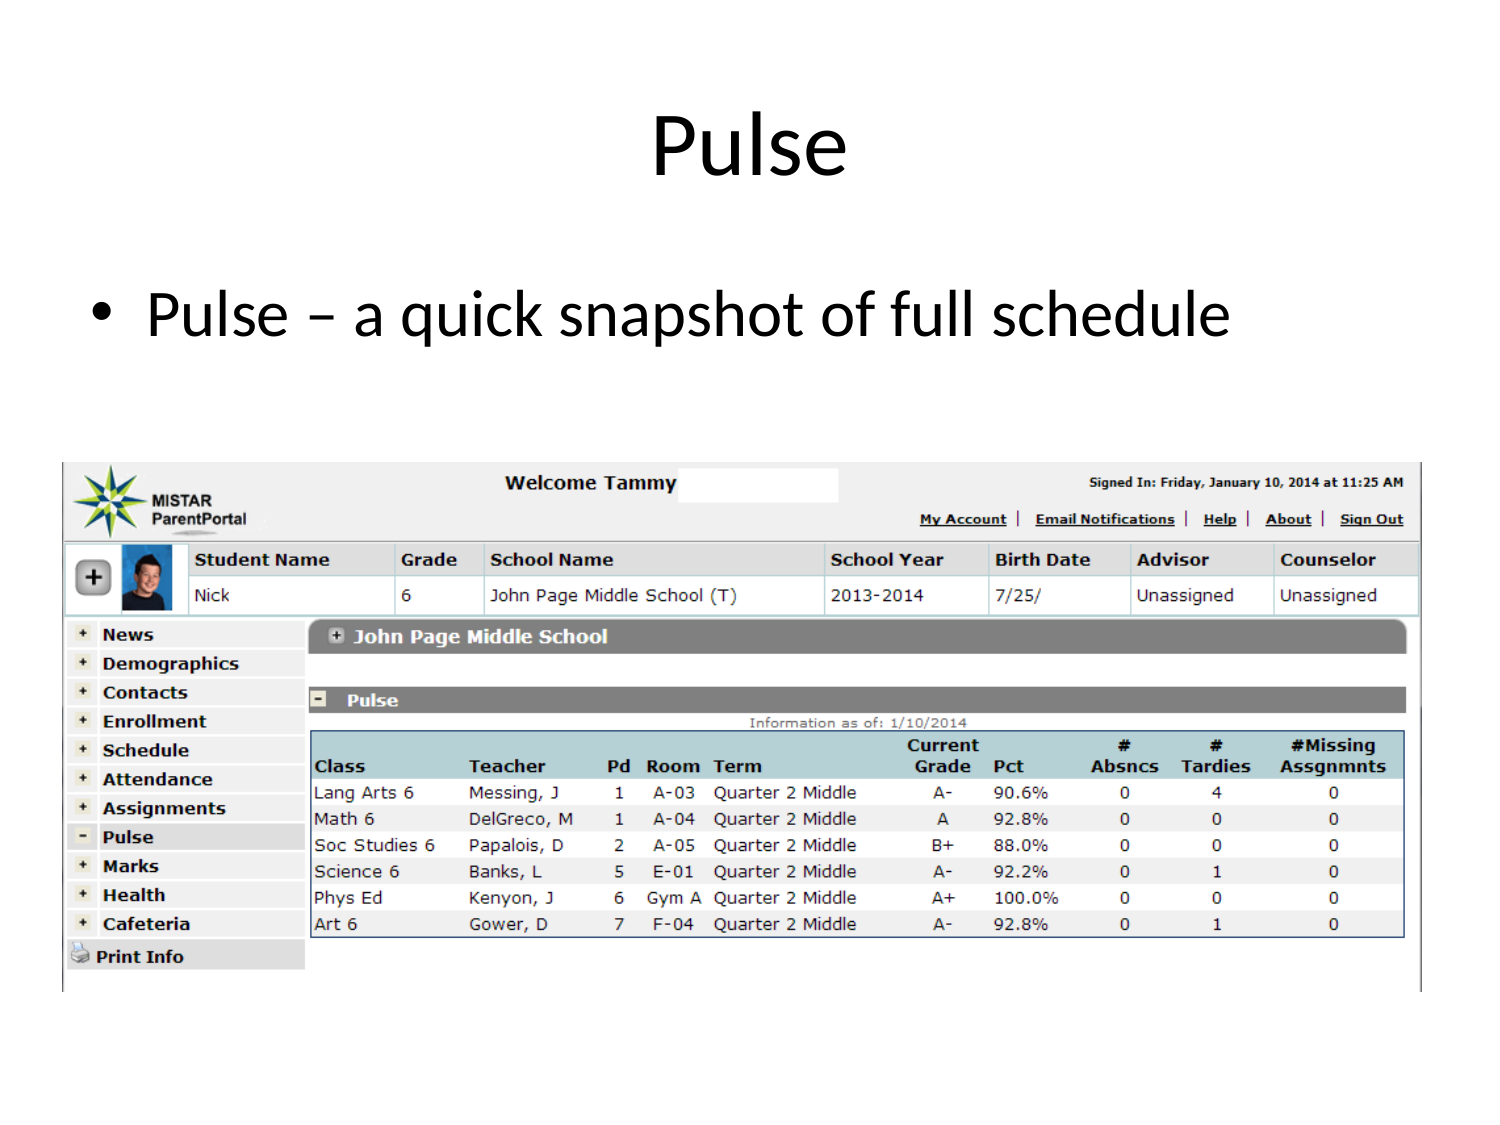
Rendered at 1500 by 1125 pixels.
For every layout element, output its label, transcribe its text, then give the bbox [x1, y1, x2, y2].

picture [62, 462, 1422, 992]
title Pulse [75, 45, 1425, 233]
list Pulse – a quick snapshot of full schedule [75, 262, 1425, 413]
